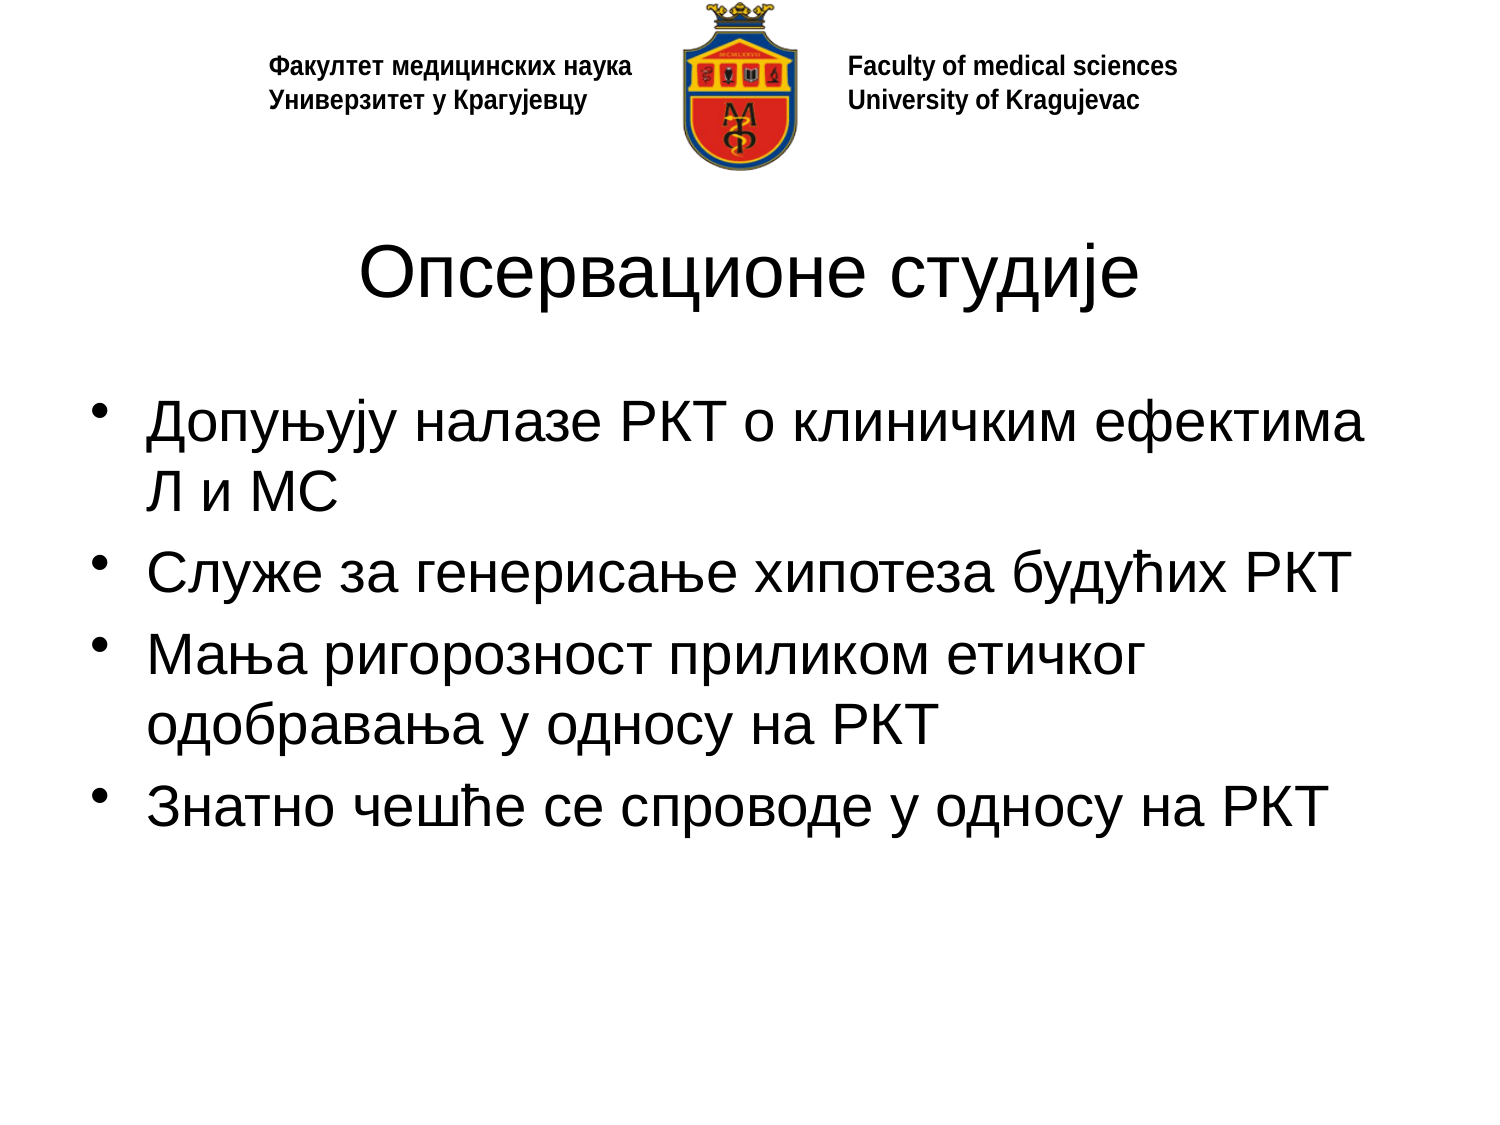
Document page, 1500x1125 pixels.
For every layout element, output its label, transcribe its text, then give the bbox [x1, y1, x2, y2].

list Допуњују налазе РКТ о клиничким ефектима Л и МС Служе за генерисање хипотеза будућих РКТ Мања ригорозност приликом етичког одобравања у односу на РКТ Знатно чешће се спроводе у односу на РКТ [74, 374, 1426, 1118]
title Опсервационе студије [74, 173, 1426, 362]
